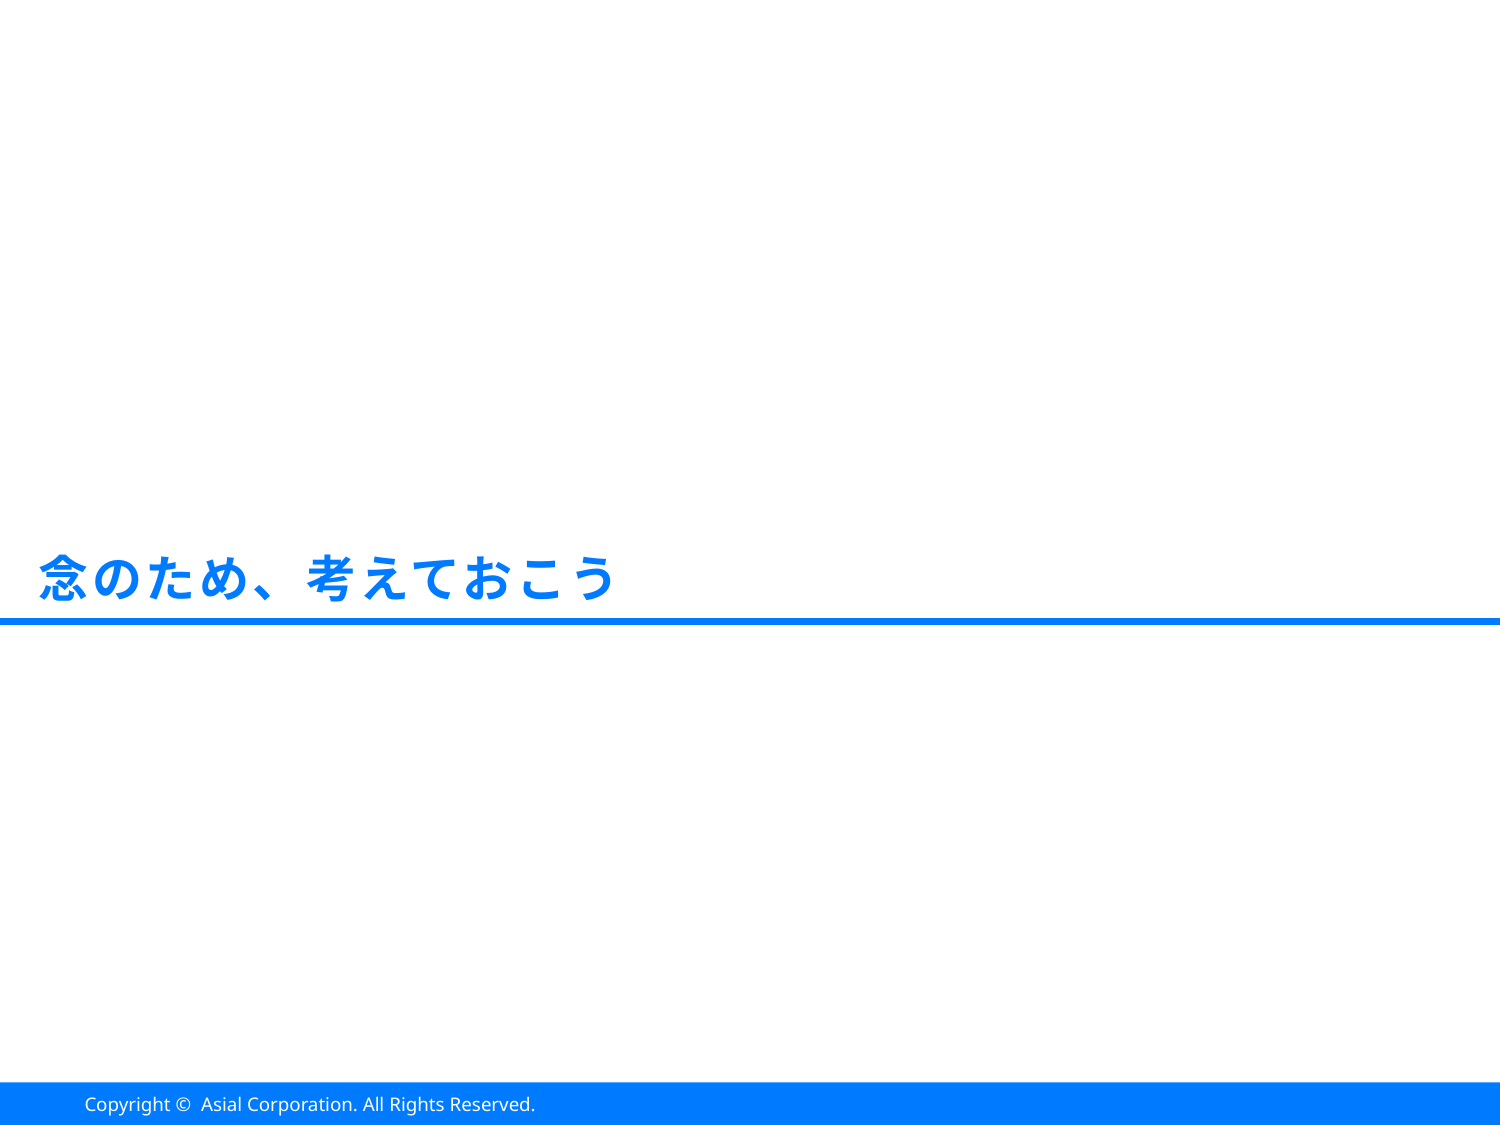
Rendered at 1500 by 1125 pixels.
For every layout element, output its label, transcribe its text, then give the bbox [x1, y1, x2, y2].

title 念のため、考えておこう [23, 538, 1500, 616]
